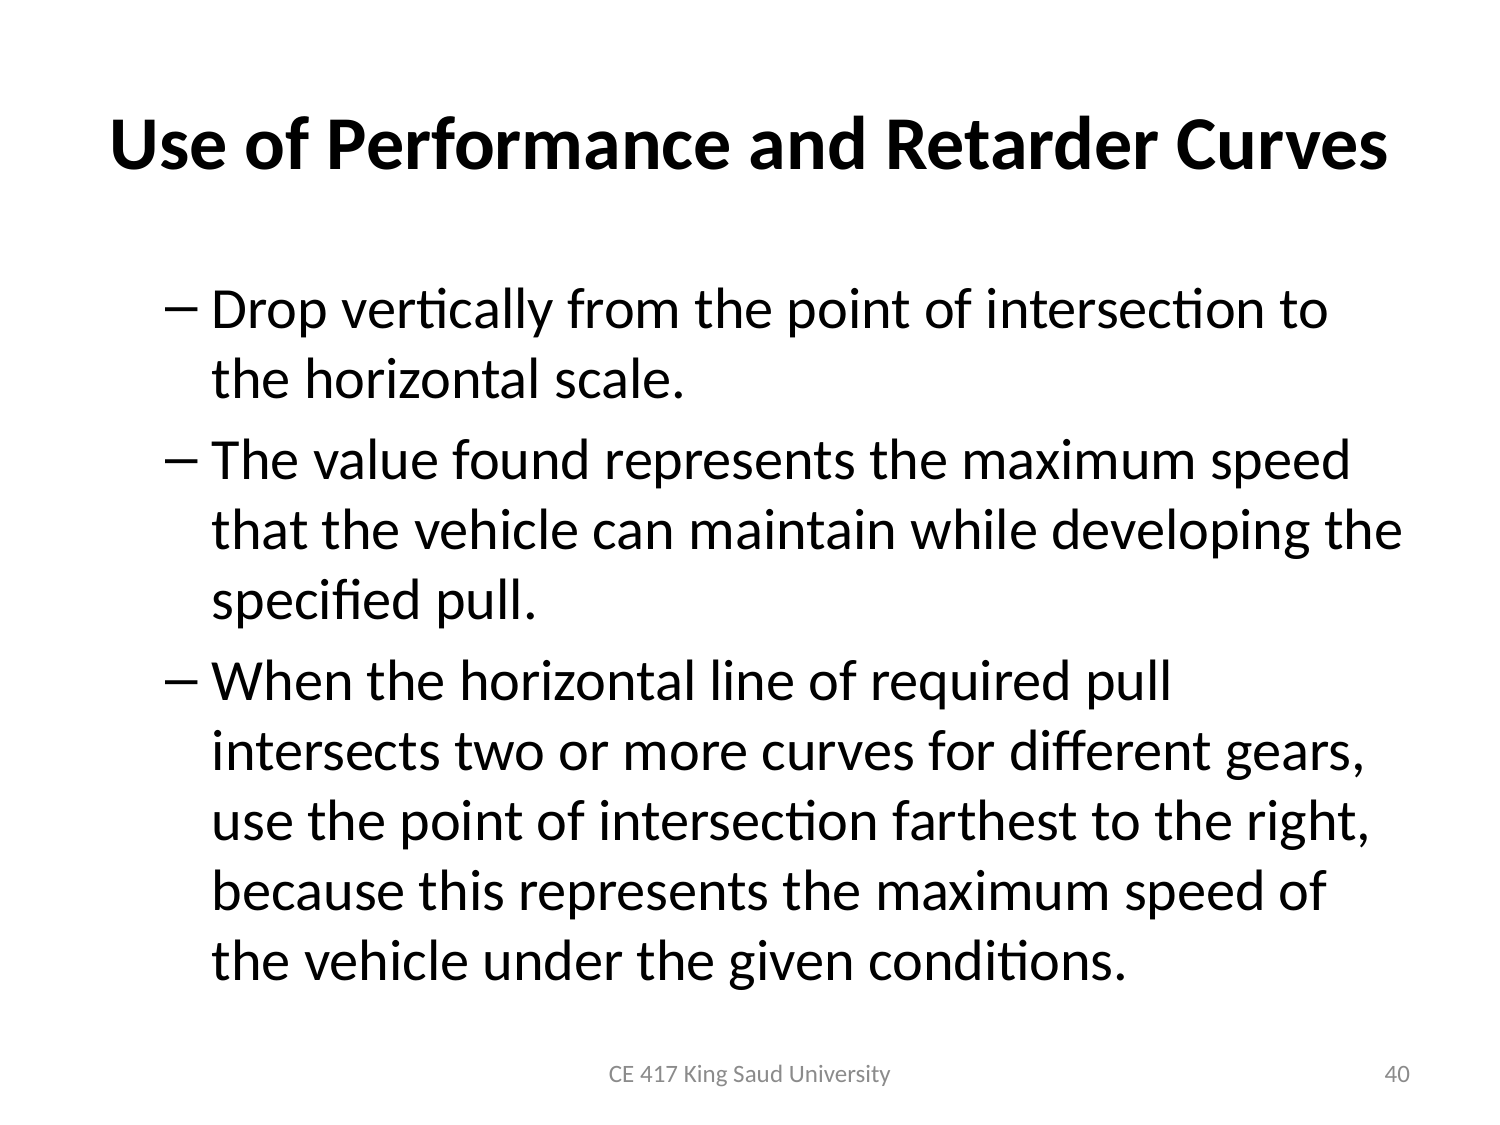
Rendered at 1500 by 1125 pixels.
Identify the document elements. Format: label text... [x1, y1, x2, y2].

footer CE 417 King Saud University [512, 1042, 988, 1103]
slide_number 40 [1074, 1042, 1425, 1103]
list Drop vertically from the point of intersection to the horizontal scale. The value found represents the maximum speed that the vehicle can maintain while developing the specified pull. When the horizontal line of required pull intersects two or more curves for different gears, use the point of intersection farthest to the right, because this represents the maximum speed of the vehicle under the given conditions. [75, 262, 1425, 1005]
title Use of Performance and Retarder Curves [75, 45, 1425, 233]
